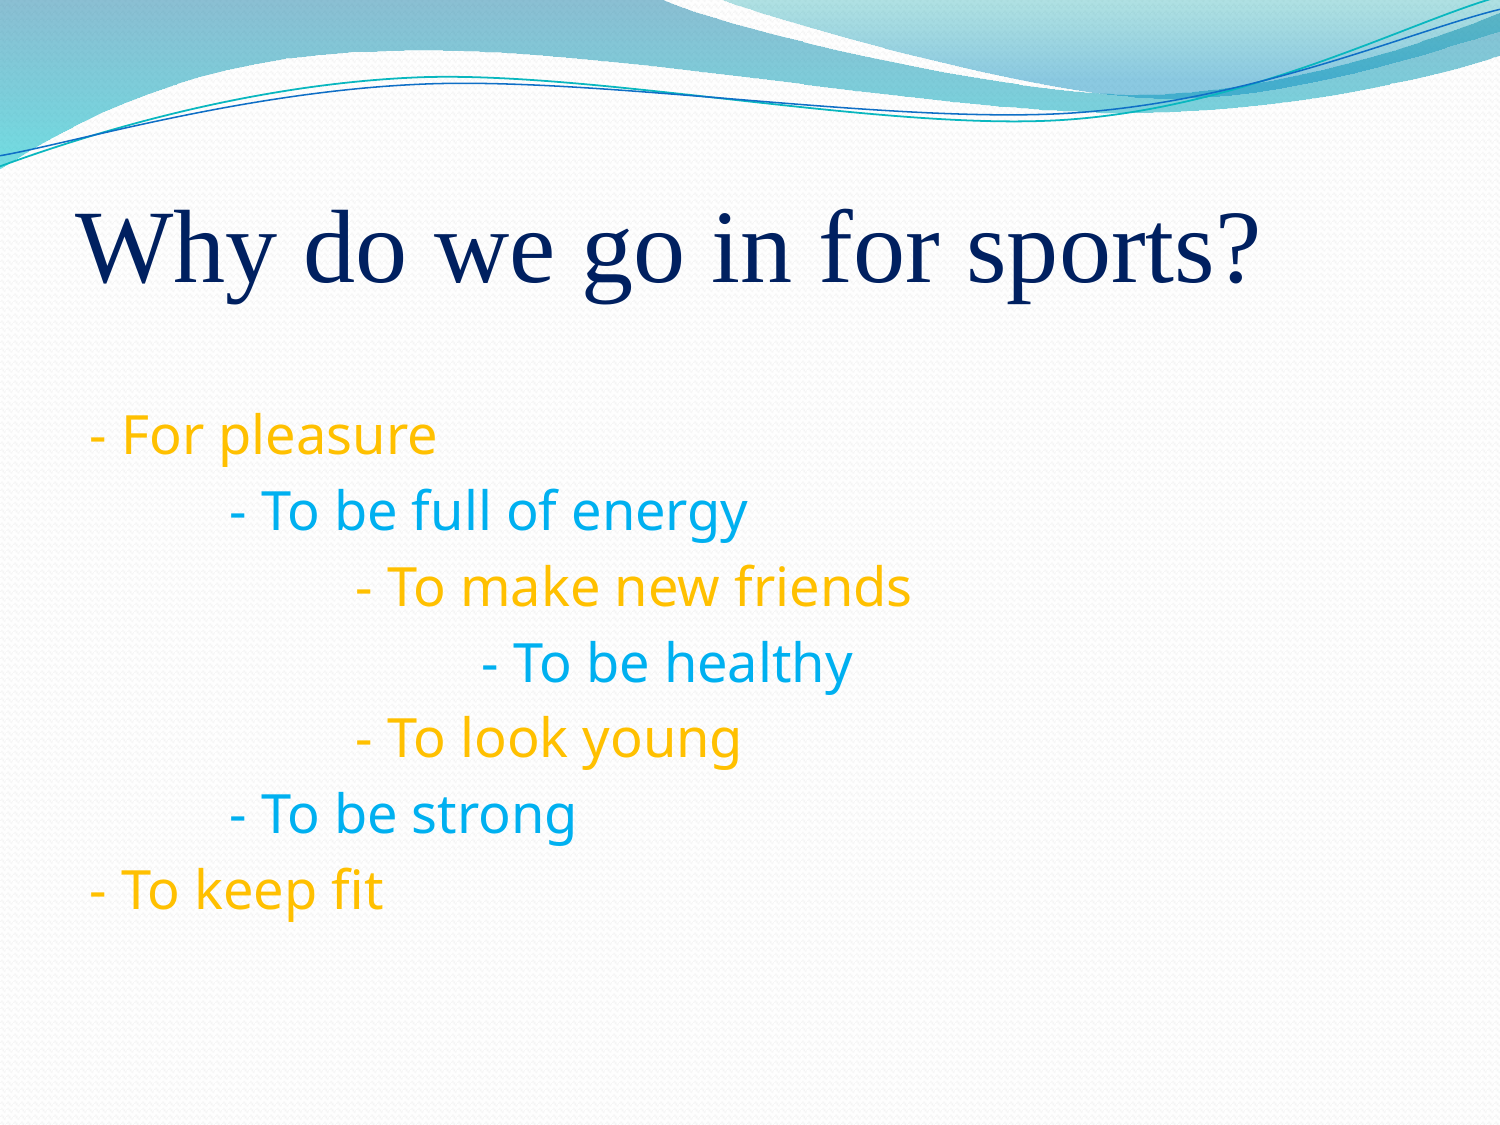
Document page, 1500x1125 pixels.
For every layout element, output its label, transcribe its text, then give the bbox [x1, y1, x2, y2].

title Why do we go in for sports? [75, 115, 1425, 303]
list - For pleasure - To be full of energy - To make new friends - To be healthy - To look young - To be strong - To keep fit [75, 317, 1425, 1038]
